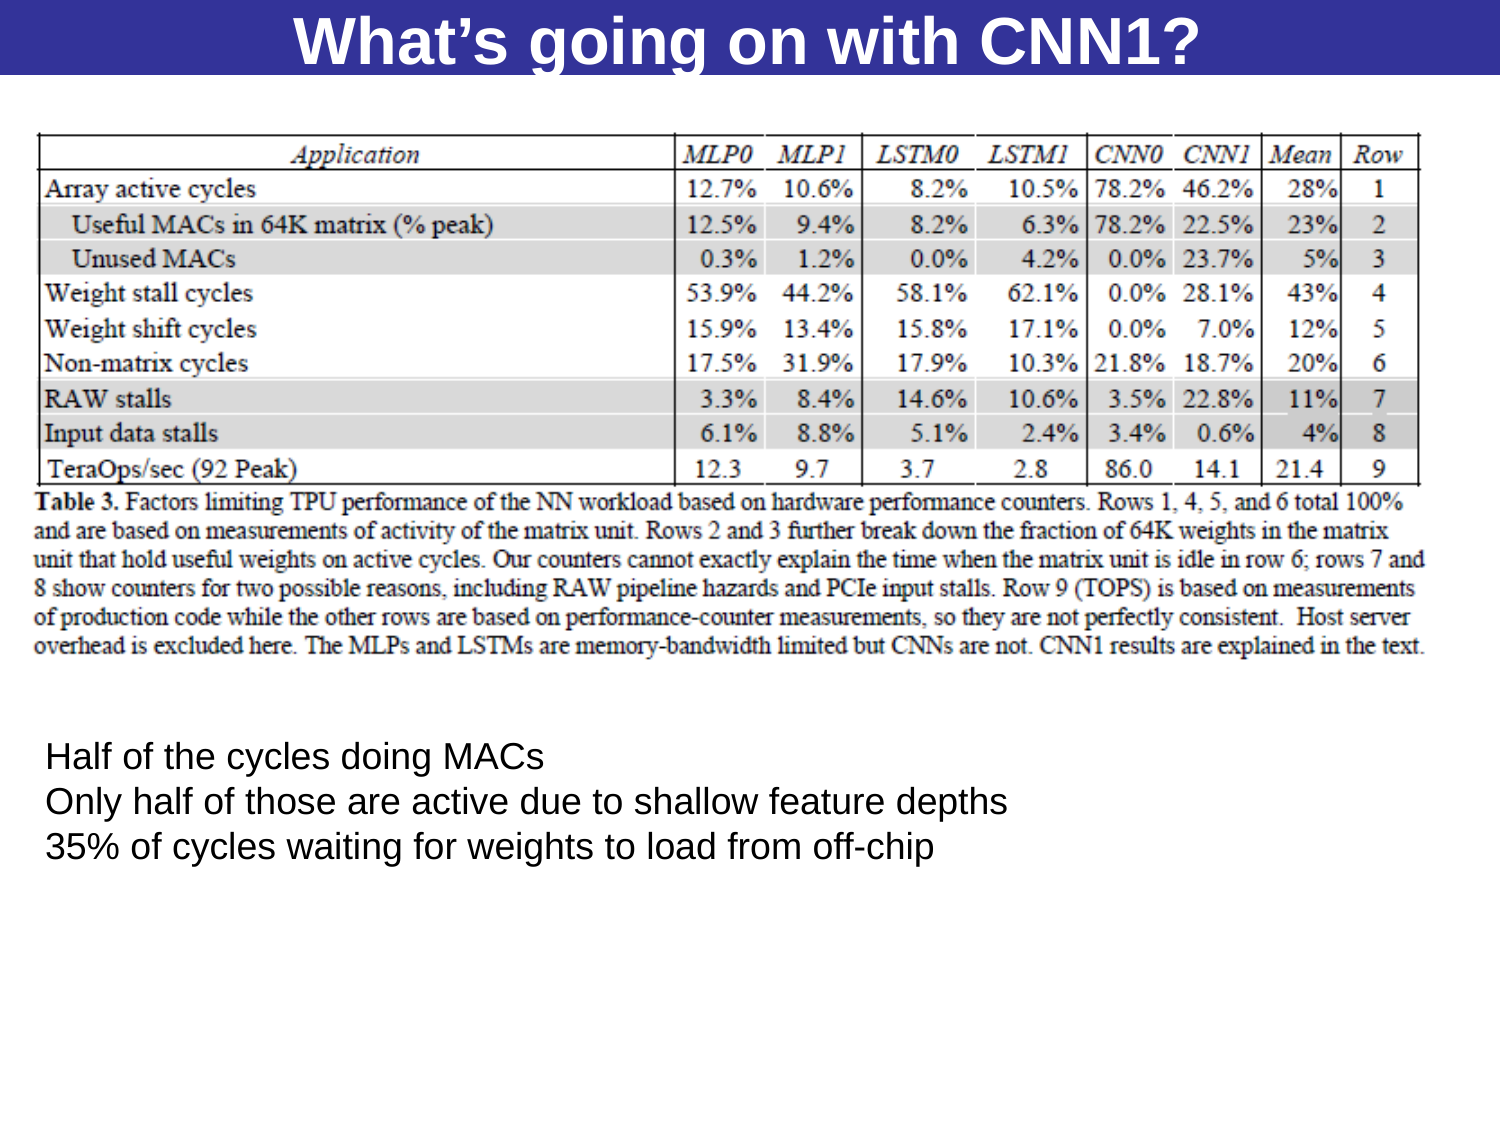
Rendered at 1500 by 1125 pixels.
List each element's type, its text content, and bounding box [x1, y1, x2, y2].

text_box Half of the cycles doing MACs Only half of those are active due to shallow feature depths 35% of cycles waiting for weights to load from off-chip [30, 724, 1024, 875]
title What’s going on with CNN1? [0, 0, 1500, 75]
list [12, 124, 1459, 663]
